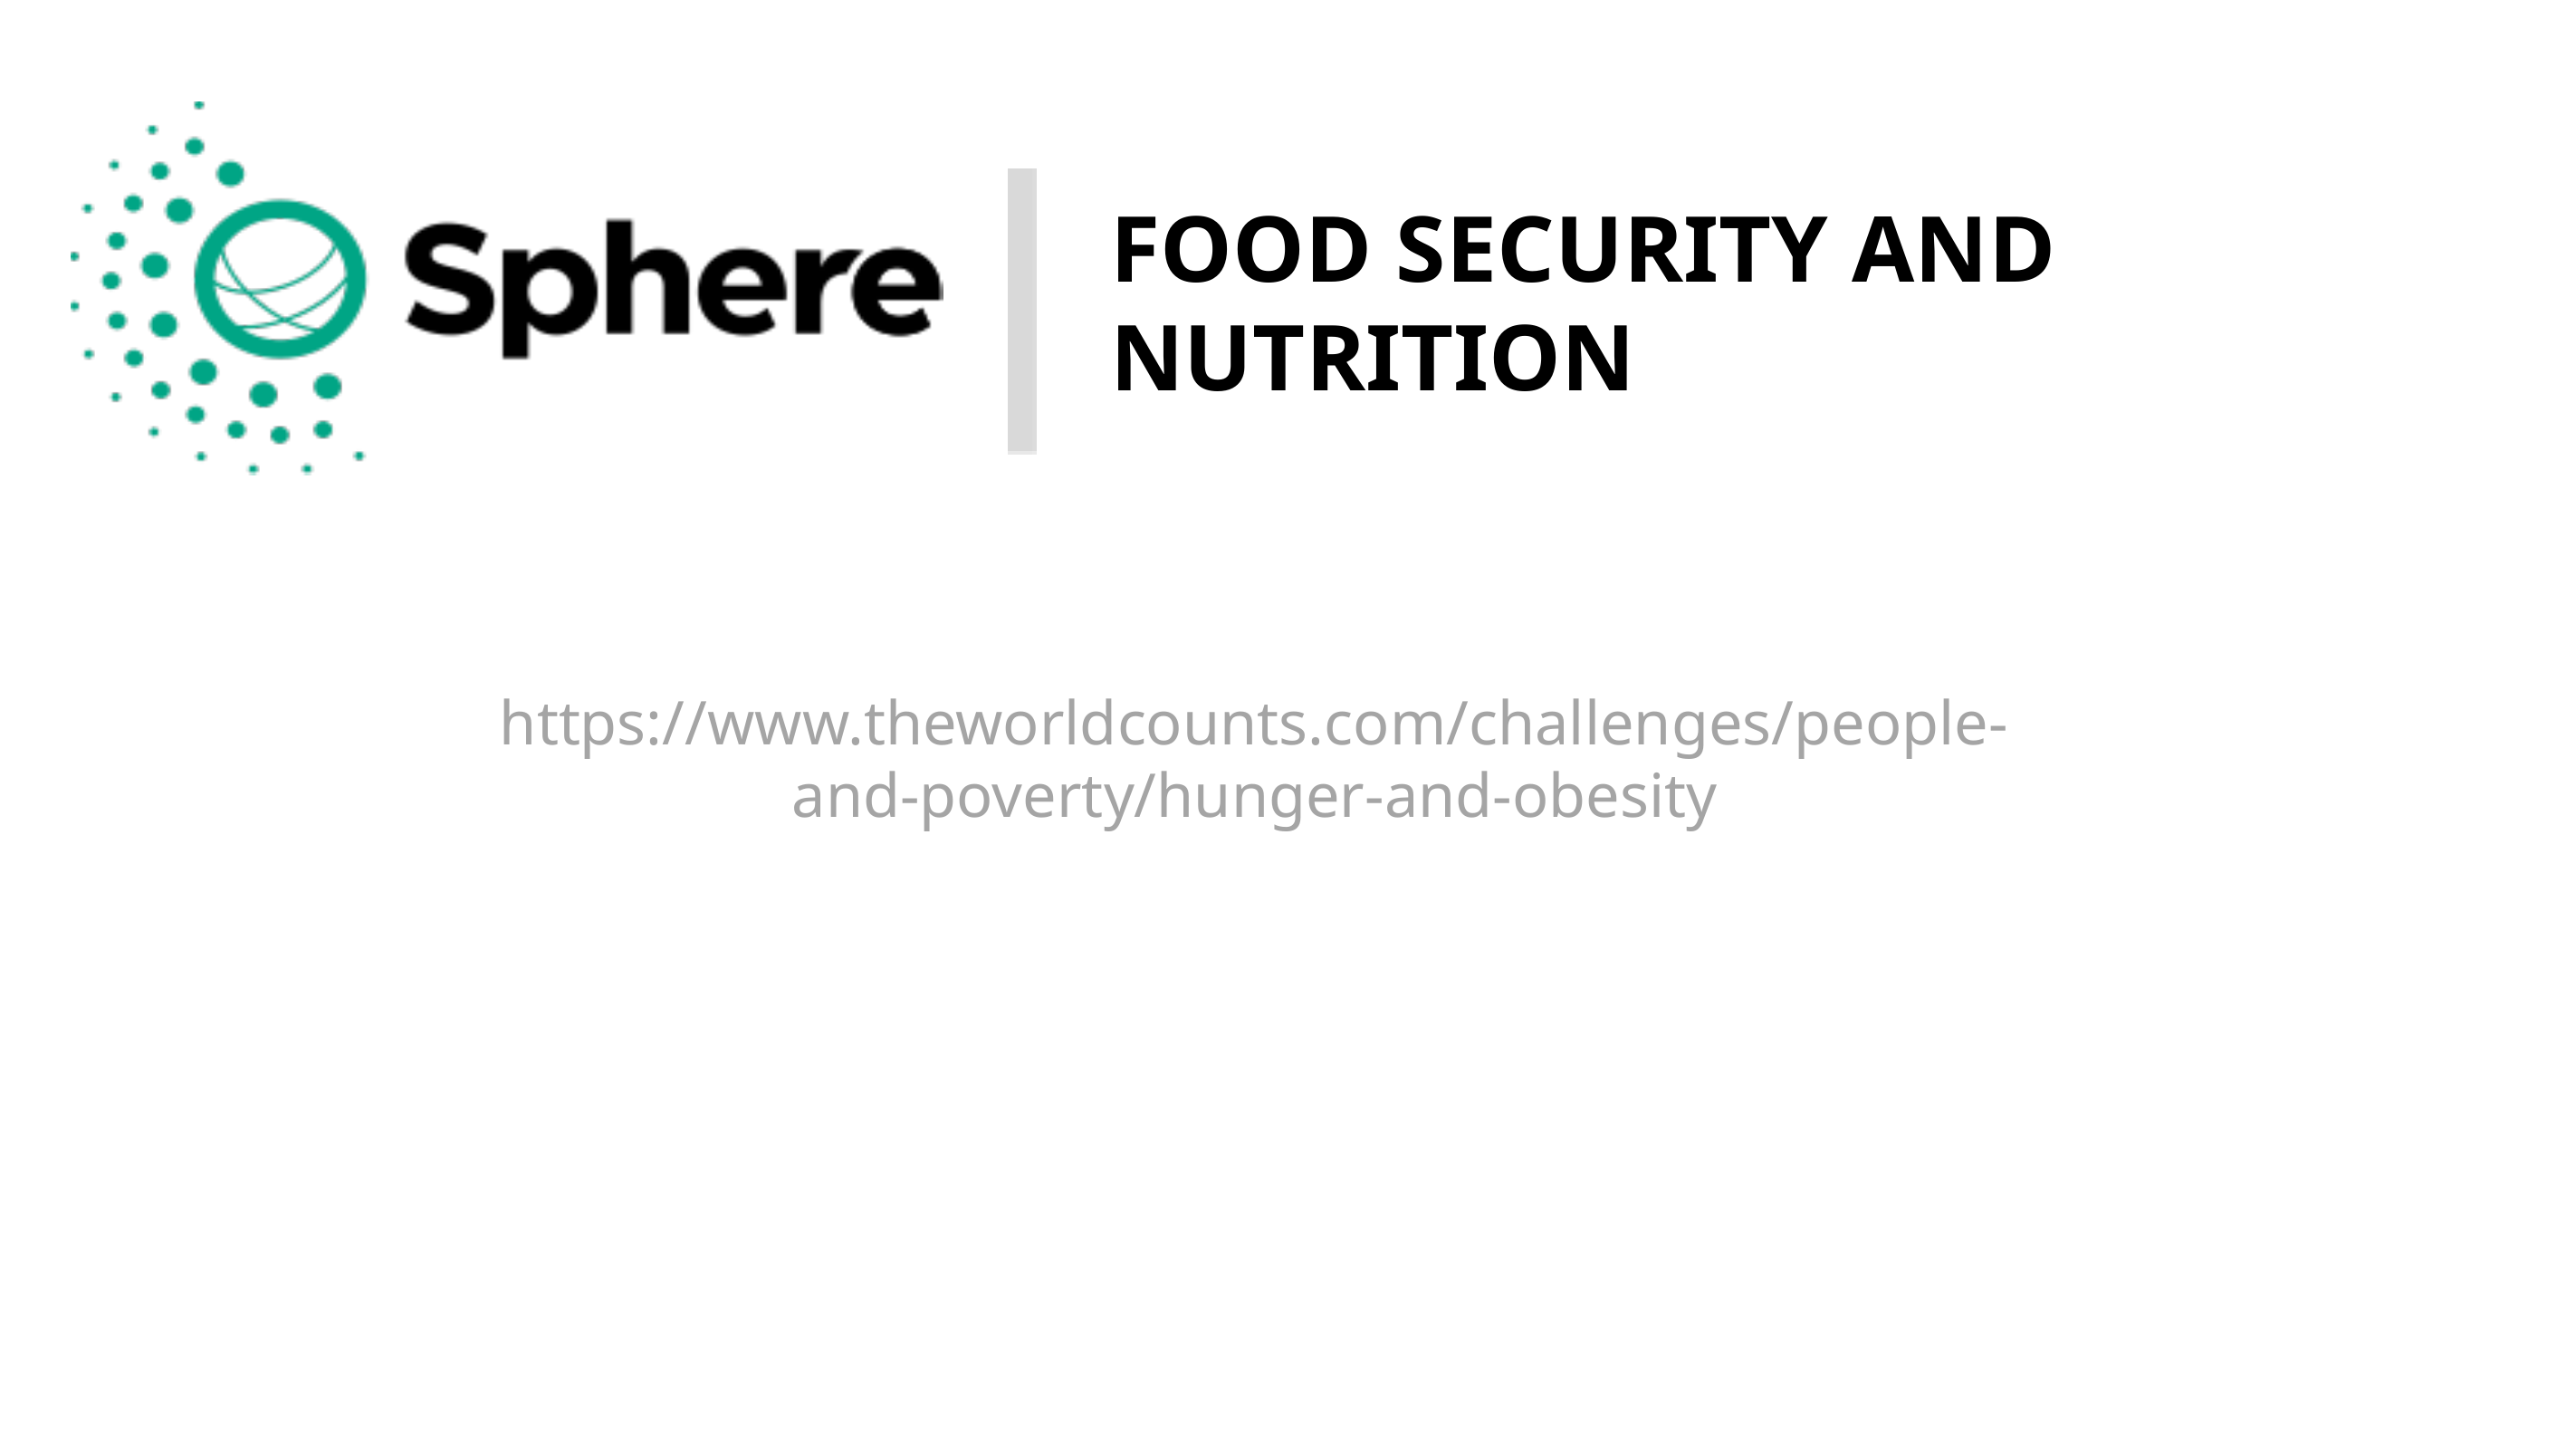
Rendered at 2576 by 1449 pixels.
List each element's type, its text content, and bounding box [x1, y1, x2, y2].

text_box https://www.theworldcounts.com/challenges/people-and-poverty/hunger-and-obesity [438, 677, 2072, 837]
picture [71, 101, 943, 475]
title FOOD SECURITY AND NUTRITION [1102, 183, 2209, 419]
picture [1008, 168, 1037, 455]
